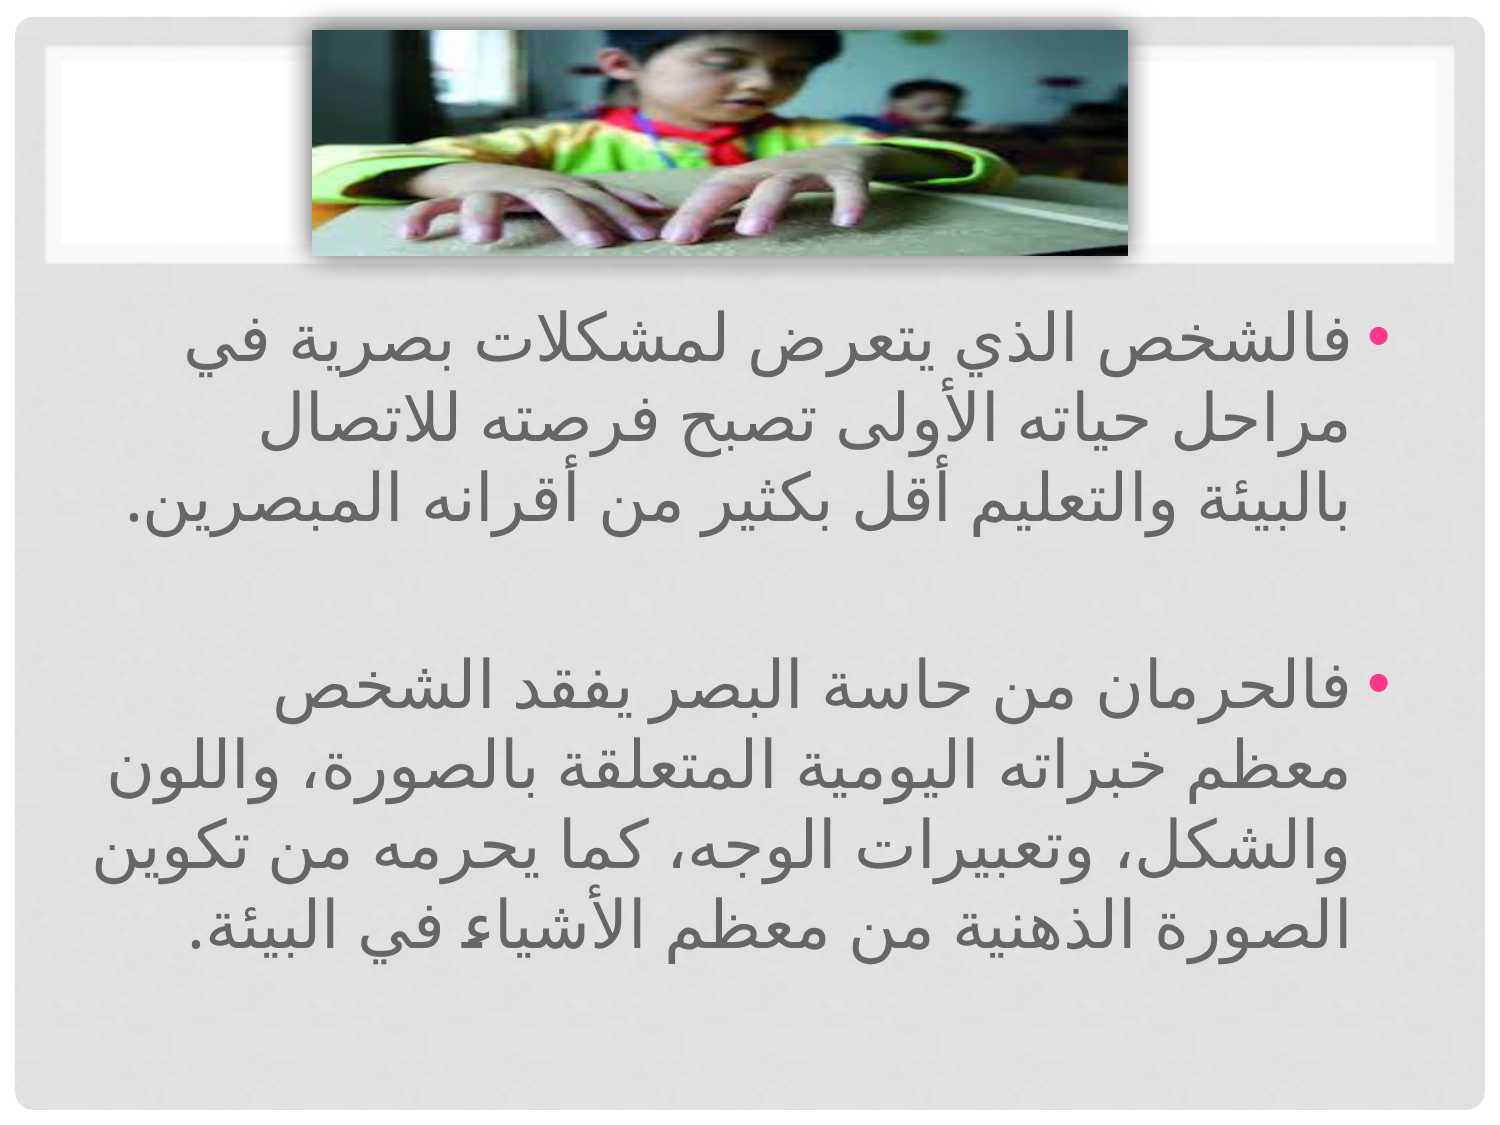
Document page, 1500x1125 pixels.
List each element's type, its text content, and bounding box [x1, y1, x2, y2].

picture [312, 30, 1129, 256]
list فالشخص الذي يتعرض لمشكلات بصرية في مراحل حياته الأولى تصبح فرصته للاتصال بالبيئة والتعليم أقل بكثير من أقرانه المبصرين. فالحرمان من حاسة البصر يفقد الشخص معظم خبراته اليومية المتعلقة بالصورة، واللون والشكل، وتعبيرات الوجه، كما يحرمه من تكوين الصورة الذهنية من معظم الأشياء في البيئة. [75, 287, 1425, 1005]
